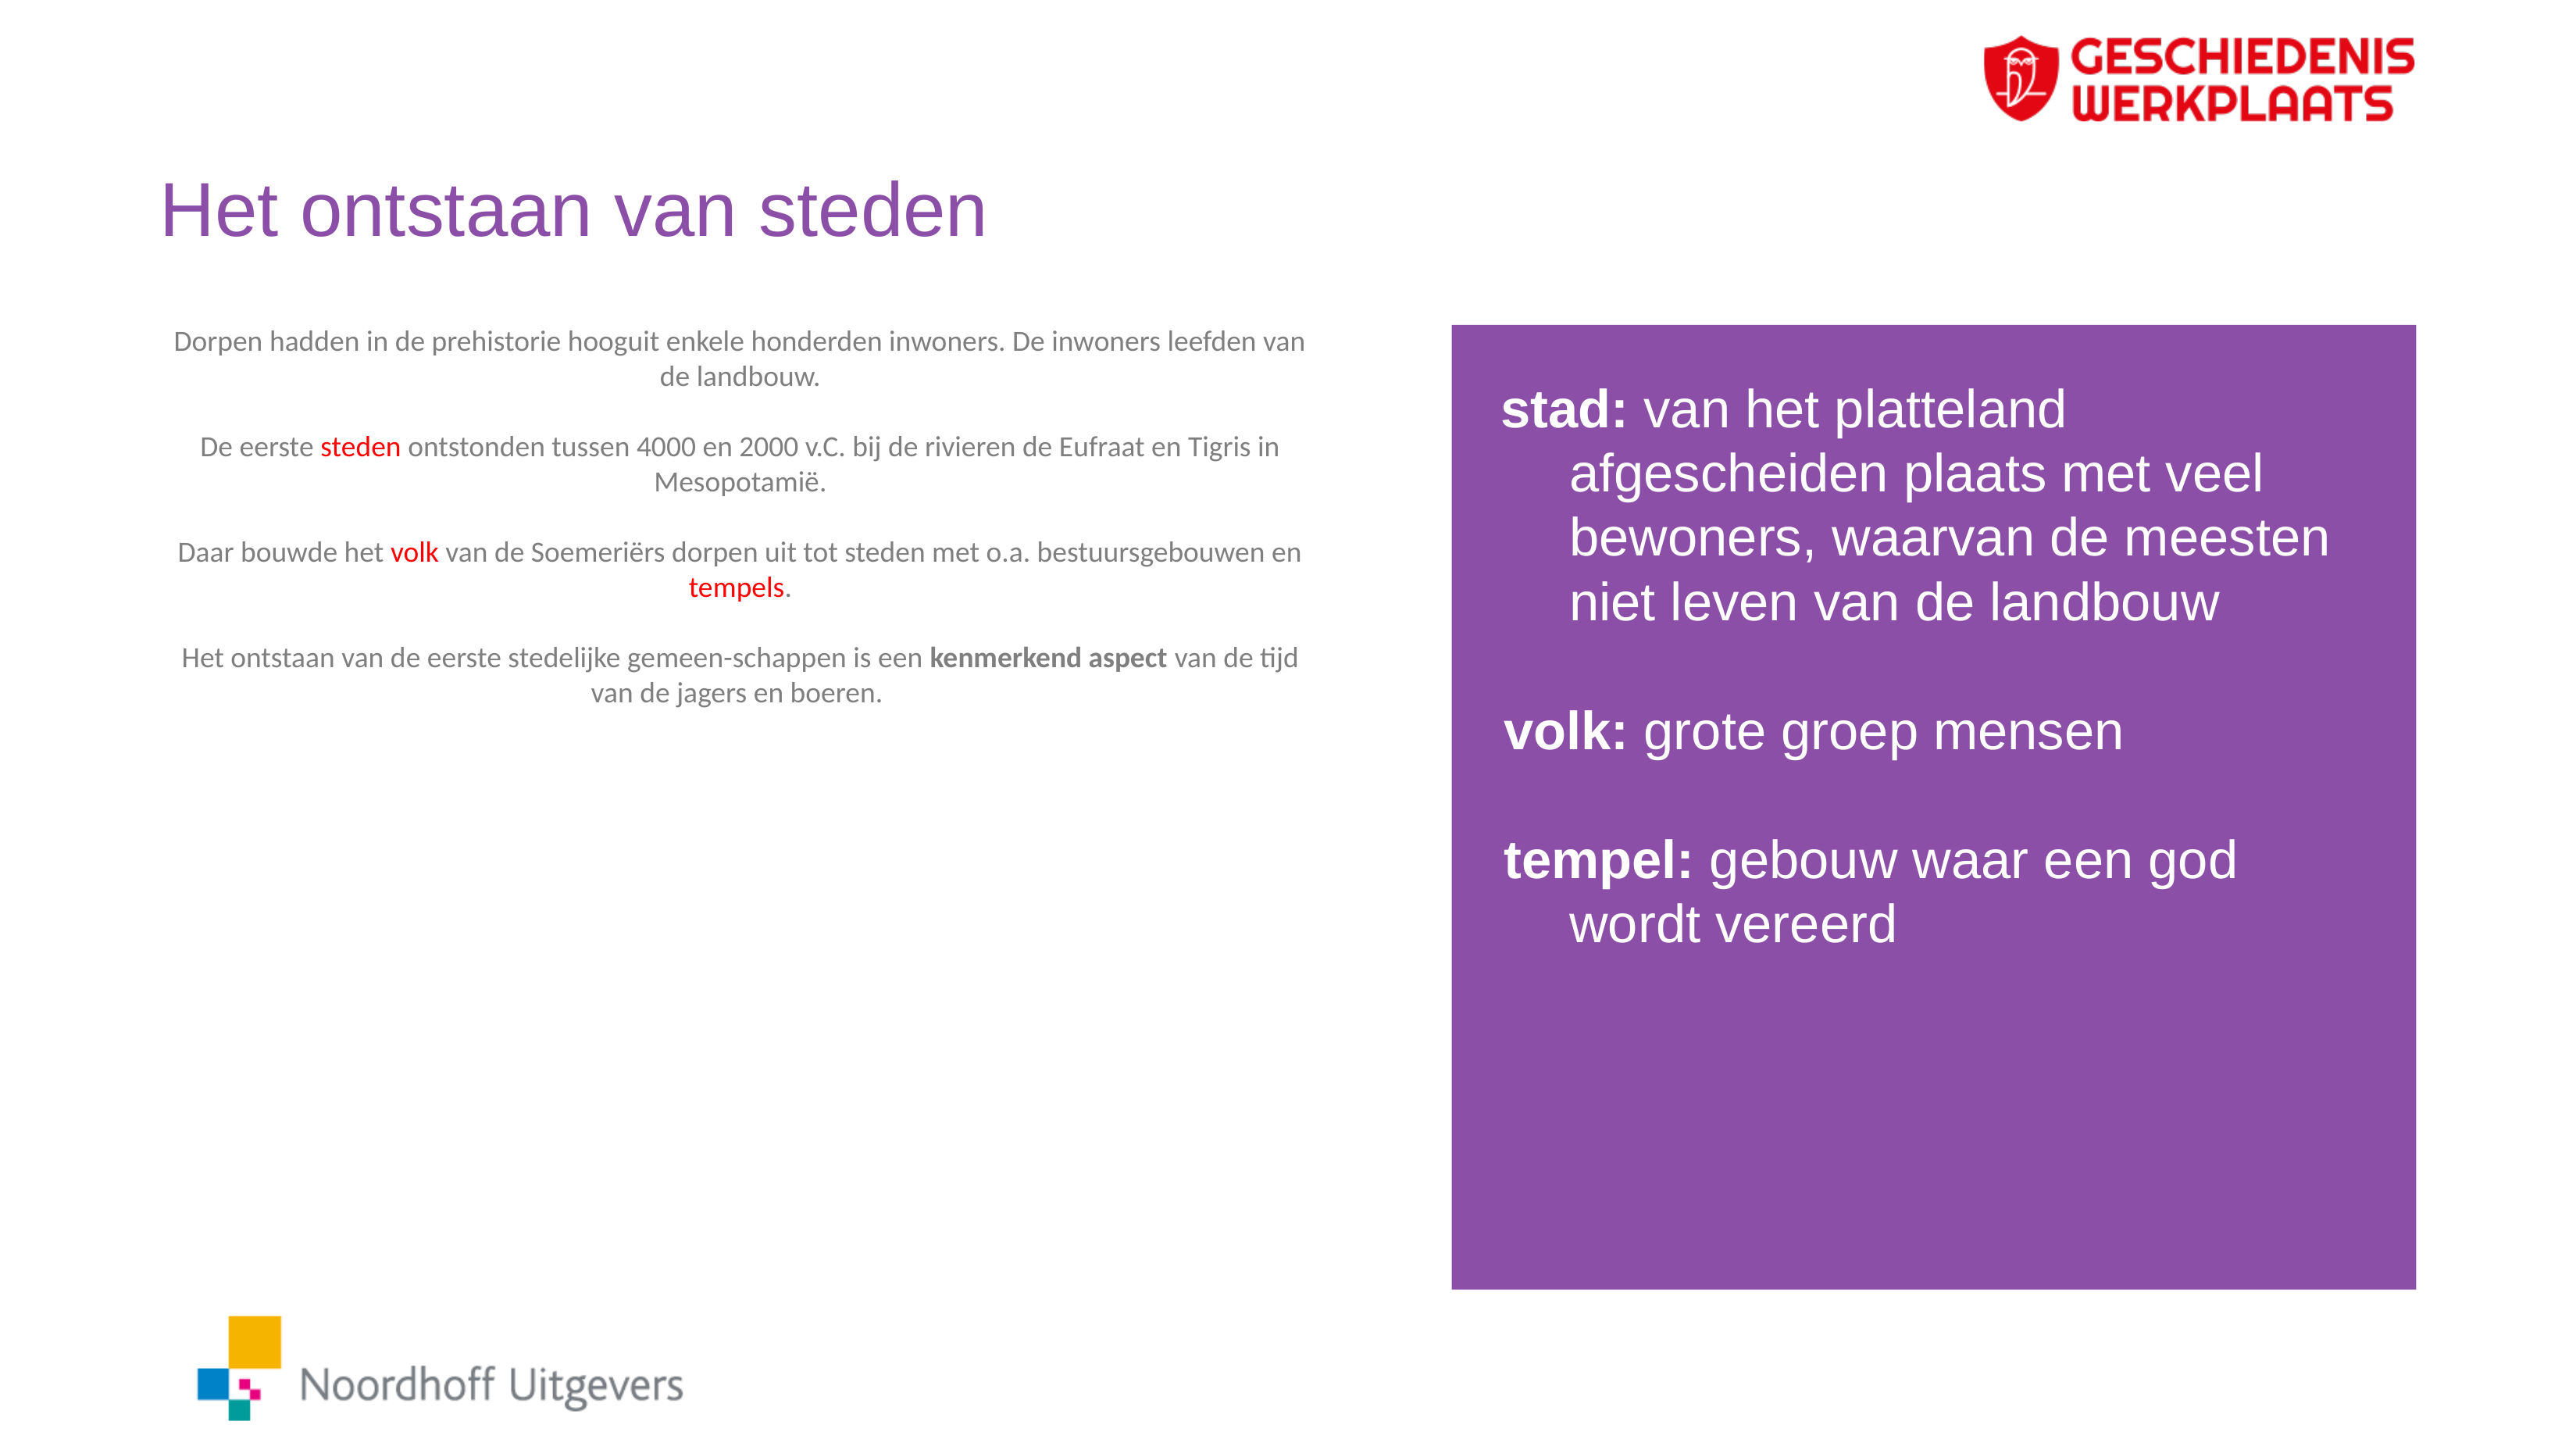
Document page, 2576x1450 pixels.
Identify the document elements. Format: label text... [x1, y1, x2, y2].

picture [159, 1288, 802, 1449]
picture [1610, 0, 2576, 161]
text_box stad: van het platteland afgescheiden plaats met veel bewoners, waarvan de meesten niet leven van de landbouw volk: grote groep mensen tempel: gebouw waar een god wordt vereerd [1451, 324, 2417, 1290]
title Het ontstaan van steden [159, 159, 2416, 266]
list Dorpen hadden in de prehistorie hooguit enkele honderden inwoners. De inwoners leefden van de landbouw. De eerste steden ontstonden tussen 4000 en 2000 v.C. bij de rivieren de Eufraat en Tigris in Mesopotamië. Daar bouwde het volk van de Soemeriërs dorpen uit tot steden met o.a. bestuursgebouwen en tempels. Het ontstaan van de eerste stedelijke gemeen-schappen is een kenmerkend aspect van de tijd van de jagers en boeren. [159, 322, 1336, 1288]
